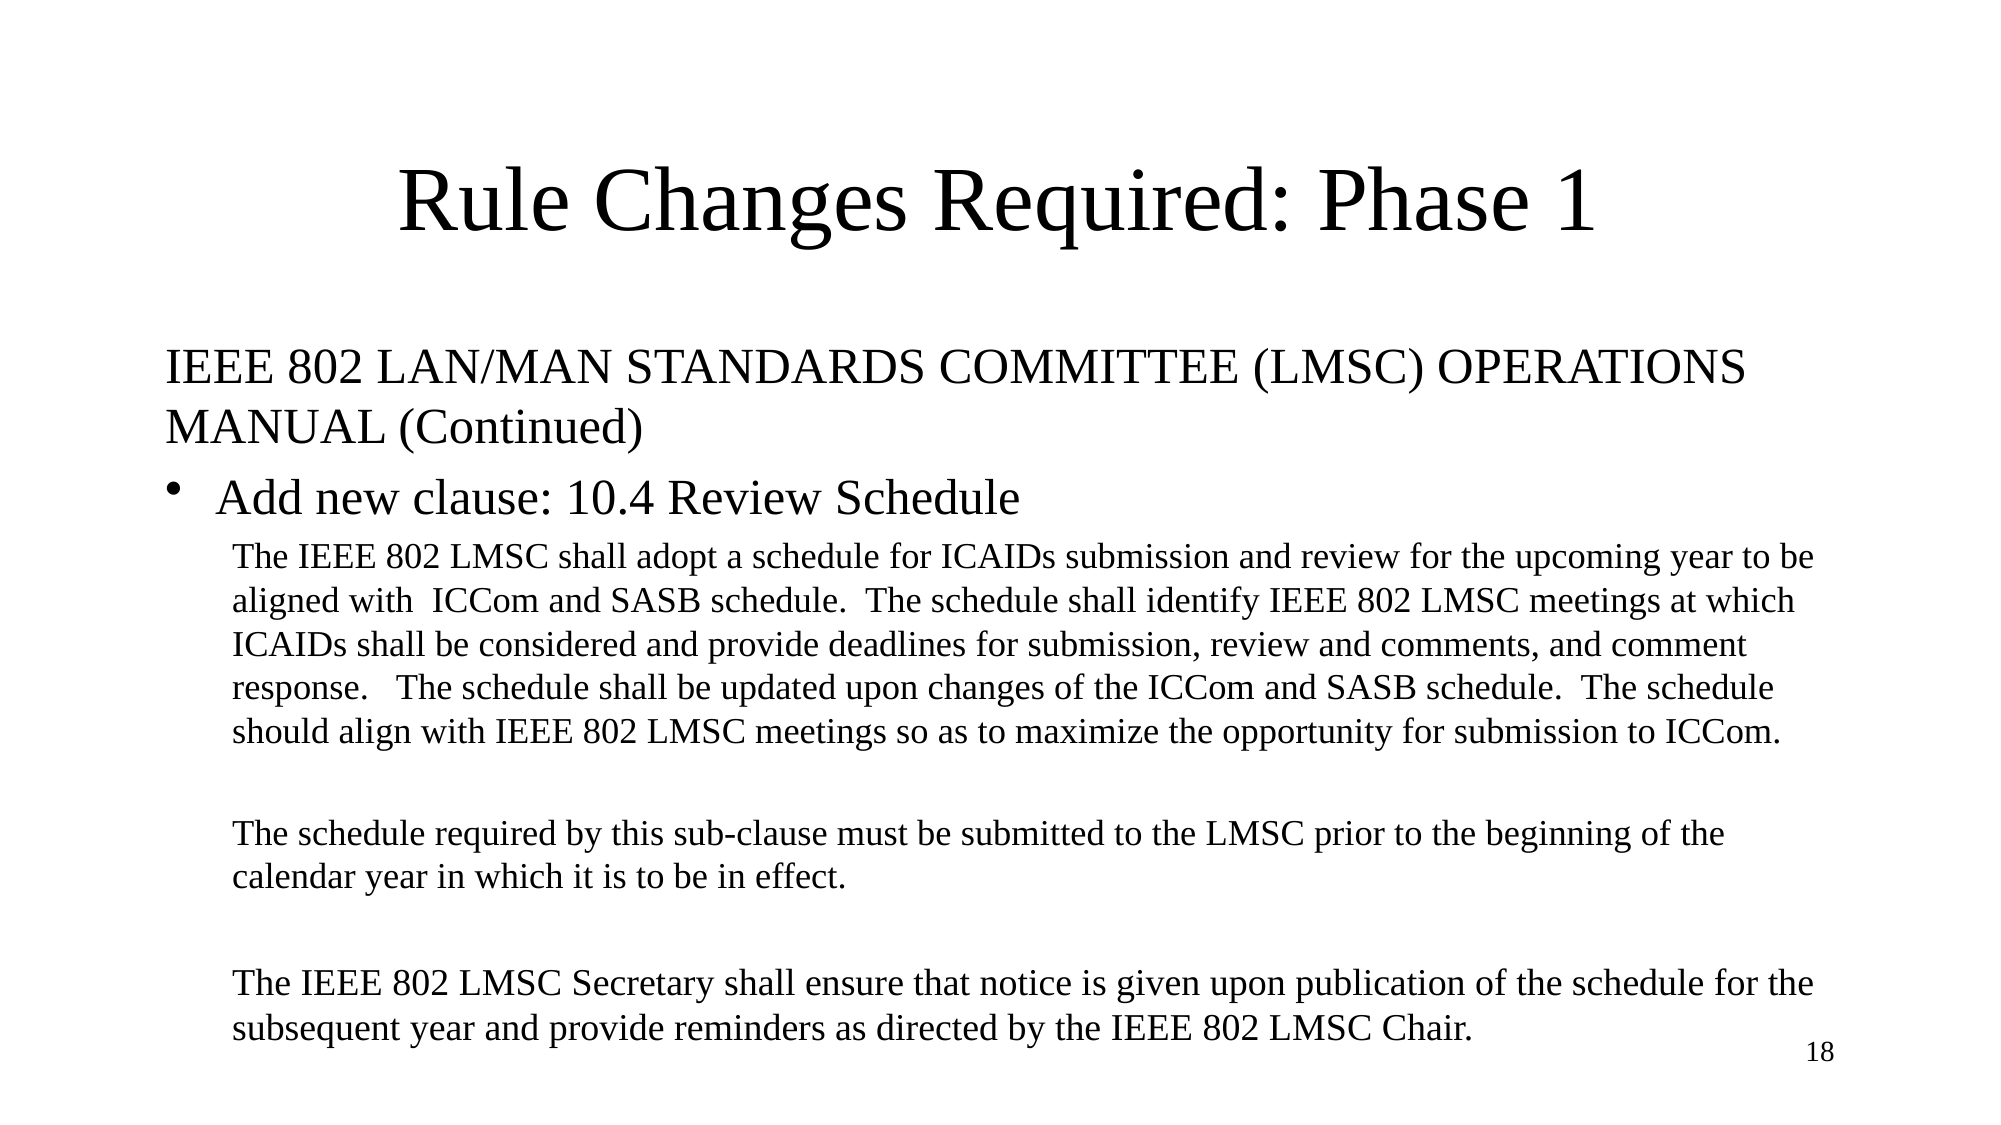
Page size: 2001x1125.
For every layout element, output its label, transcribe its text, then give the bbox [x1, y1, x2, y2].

list IEEE 802 LAN/MAN STANDARDS COMMITTEE (LMSC) OPERATIONS MANUAL (Continued) Add new clause: 10.4 Review Schedule The IEEE 802 LMSC shall adopt a schedule for ICAIDs submission and review for the upcoming year to be aligned with ICCom and SASB schedule. The schedule shall identify IEEE 802 LMSC meetings at which ICAIDs shall be considered and provide deadlines for submission, review and comments, and comment response. The schedule shall be updated upon changes of the ICCom and SASB schedule. The schedule should align with IEEE 802 LMSC meetings so as to maximize the opportunity for submission to ICCom. The schedule required by this sub-clause must be submitted to the LMSC prior to the beginning of the calendar year in which it is to be in effect. The IEEE 802 LMSC Secretary shall ensure that notice is given upon publication of the schedule for the subsequent year and provide reminders as directed by the IEEE 802 LMSC Chair. [149, 324, 1851, 1101]
slide_number 18 [1433, 1024, 1851, 1101]
title Rule Changes Required: Phase 1 [149, 99, 1851, 288]
